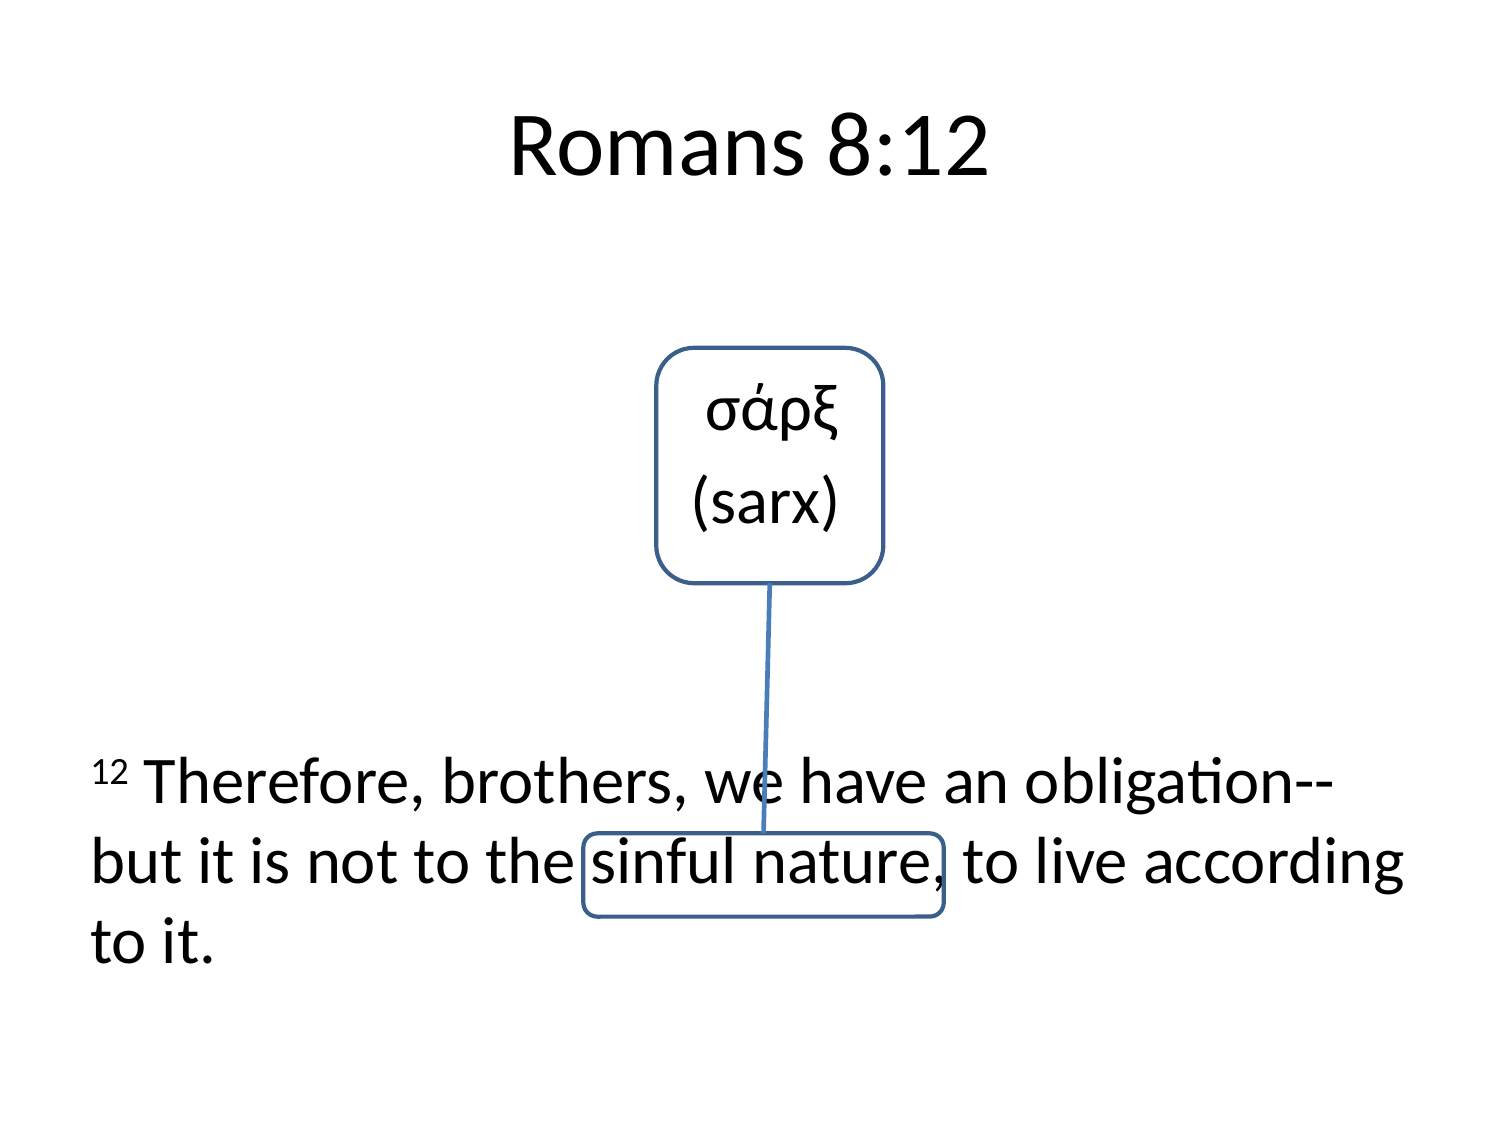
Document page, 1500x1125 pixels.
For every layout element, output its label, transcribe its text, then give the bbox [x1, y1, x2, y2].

title Romans 8:12 [75, 45, 1425, 233]
text_box [581, 831, 946, 919]
list σάρξ (sarx) 12 Therefore, brothers, we have an obligation--but it is not to the sinful nature, to live according to it. [75, 262, 1425, 1005]
text_box [654, 345, 886, 586]
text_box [763, 583, 770, 834]
